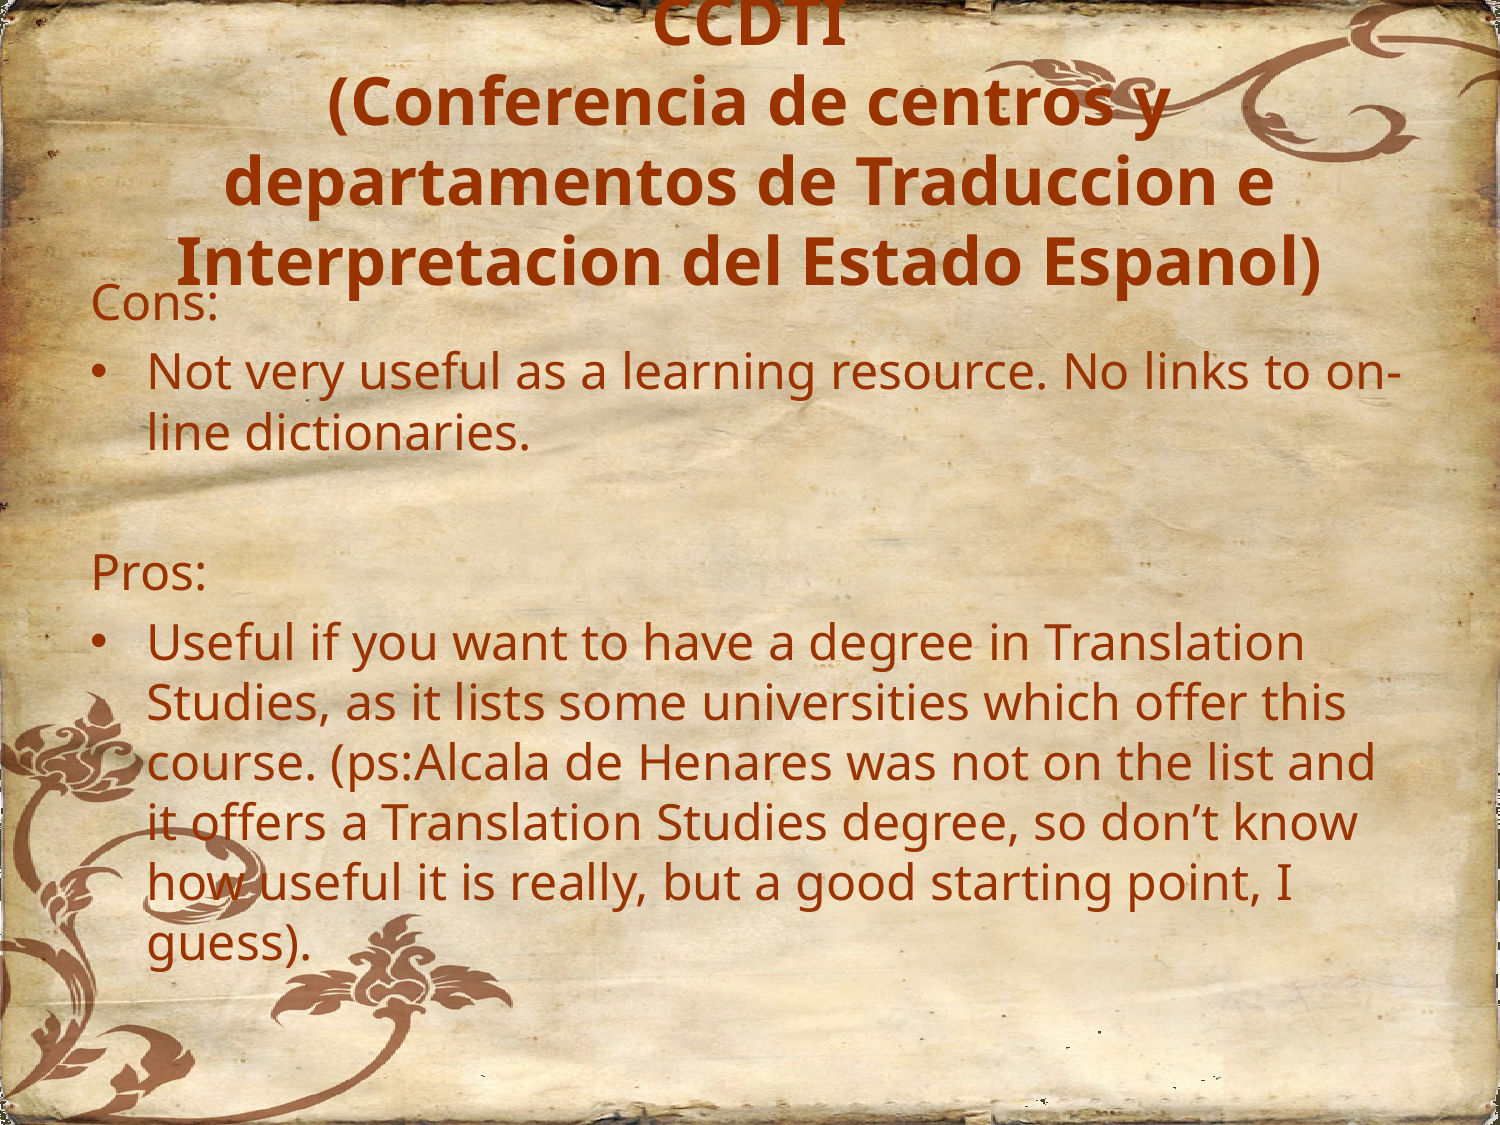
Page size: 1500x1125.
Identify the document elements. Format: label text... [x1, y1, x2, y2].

title CCDTI (Conferencia de centros y departamentos de Traduccion e Interpretacion del Estado Espanol) [74, 44, 1426, 233]
picture [0, 0, 1500, 1125]
list Cons: Not very useful as a learning resource. No links to on-line dictionaries. Pros: Useful if you want to have a degree in Translation Studies, as it lists some universities which offer this course. (ps:Alcala de Henares was not on the list and it offers a Translation Studies degree, so don’t know how useful it is really, but a good starting point, I guess). [74, 262, 1426, 1006]
